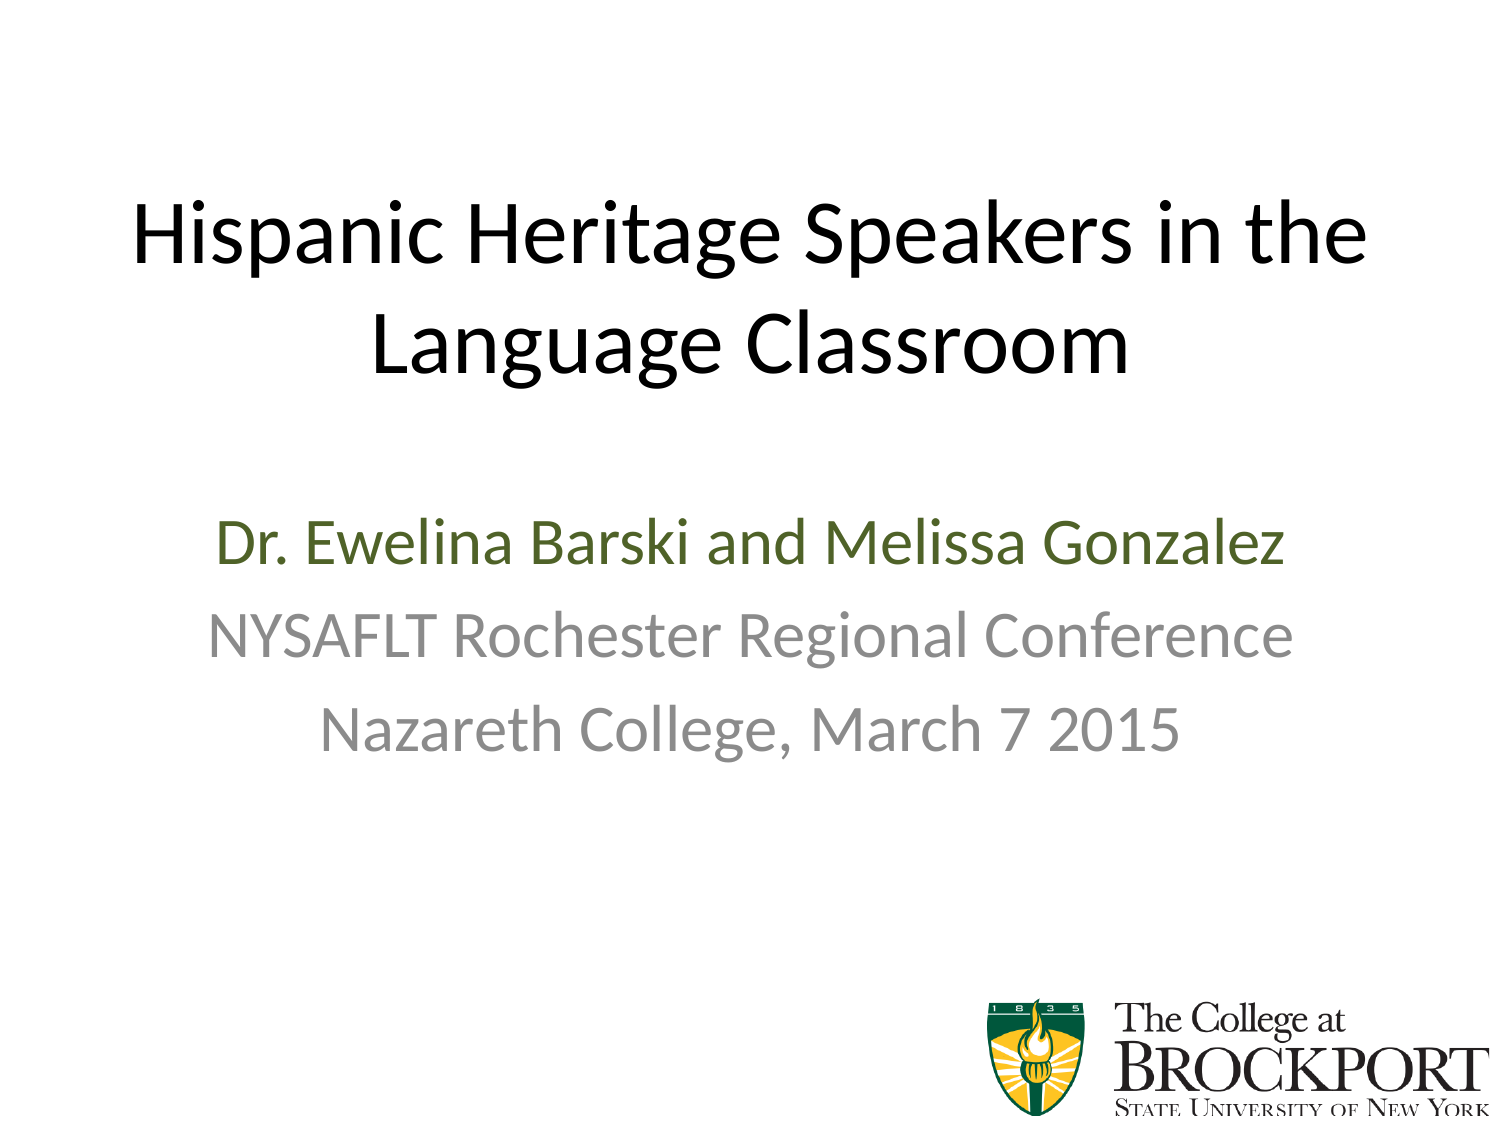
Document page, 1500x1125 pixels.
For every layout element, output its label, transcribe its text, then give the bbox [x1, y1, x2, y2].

title Hispanic Heritage Speakers in the Language Classroom [24, 83, 1478, 480]
subtitle Dr. Ewelina Barski and Melissa Gonzalez NYSAFLT Rochester Regional Conference Nazareth College, March 7 2015 [66, 490, 1437, 778]
